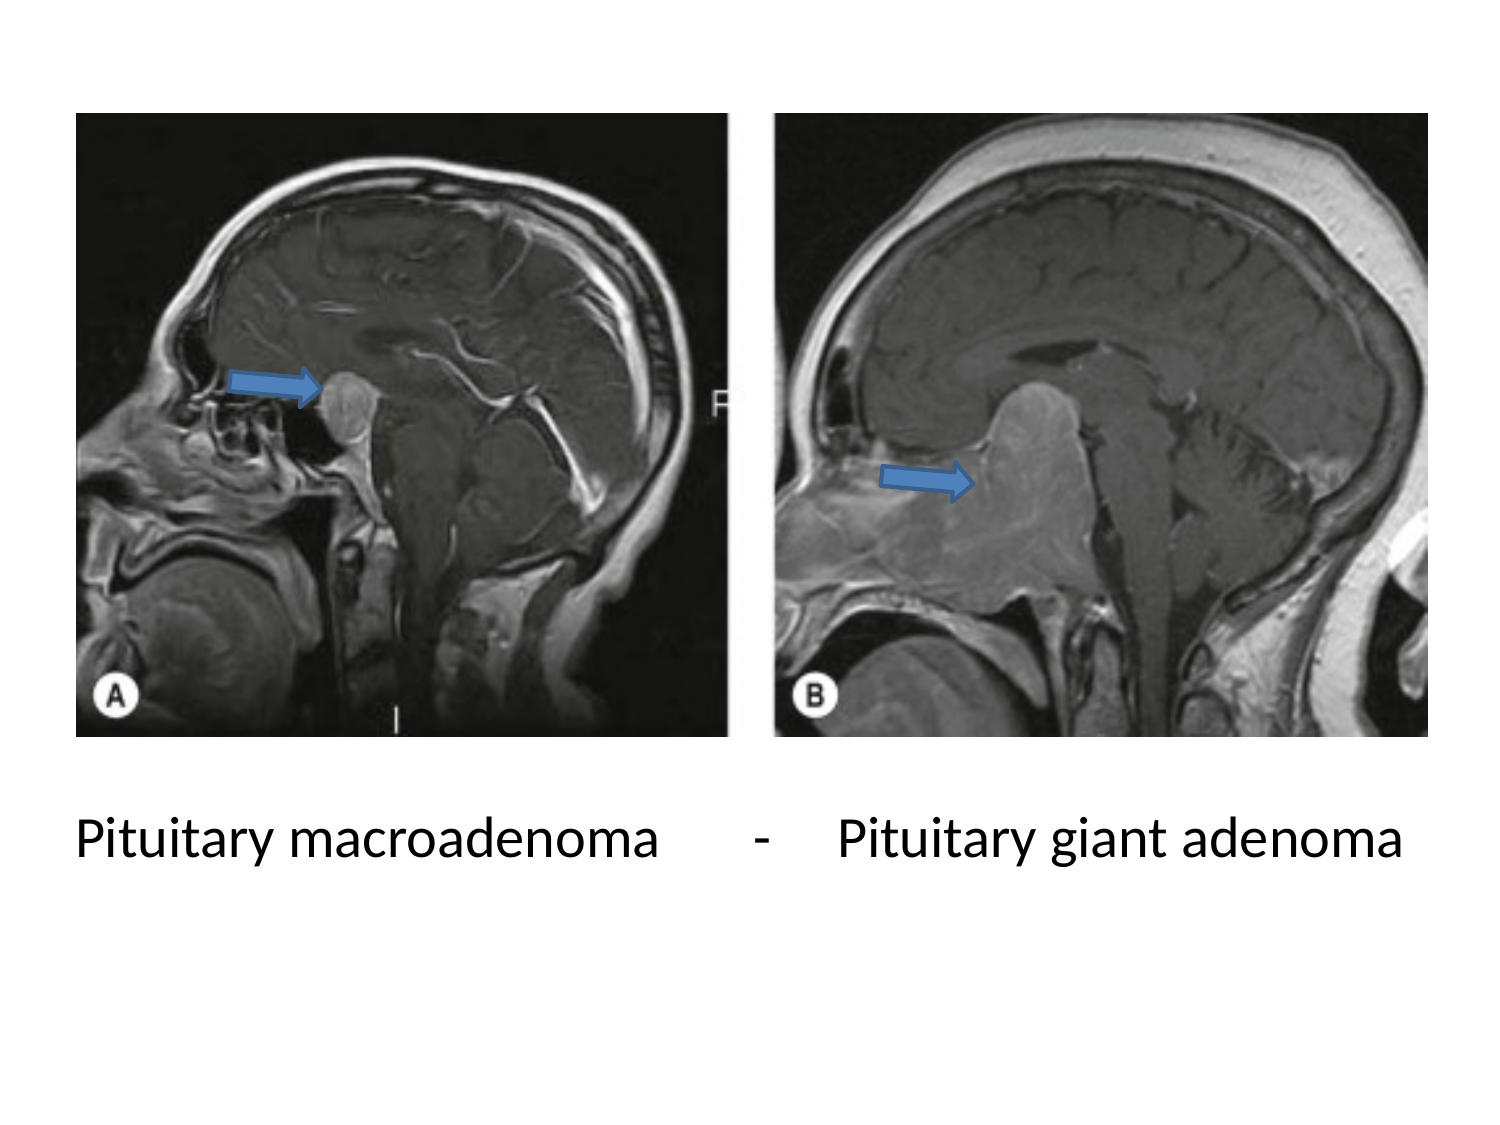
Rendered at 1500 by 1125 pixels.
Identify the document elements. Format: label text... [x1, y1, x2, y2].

title Pituitary macroadenoma - Pituitary giant adenoma [53, 786, 1428, 882]
picture [76, 113, 1428, 737]
